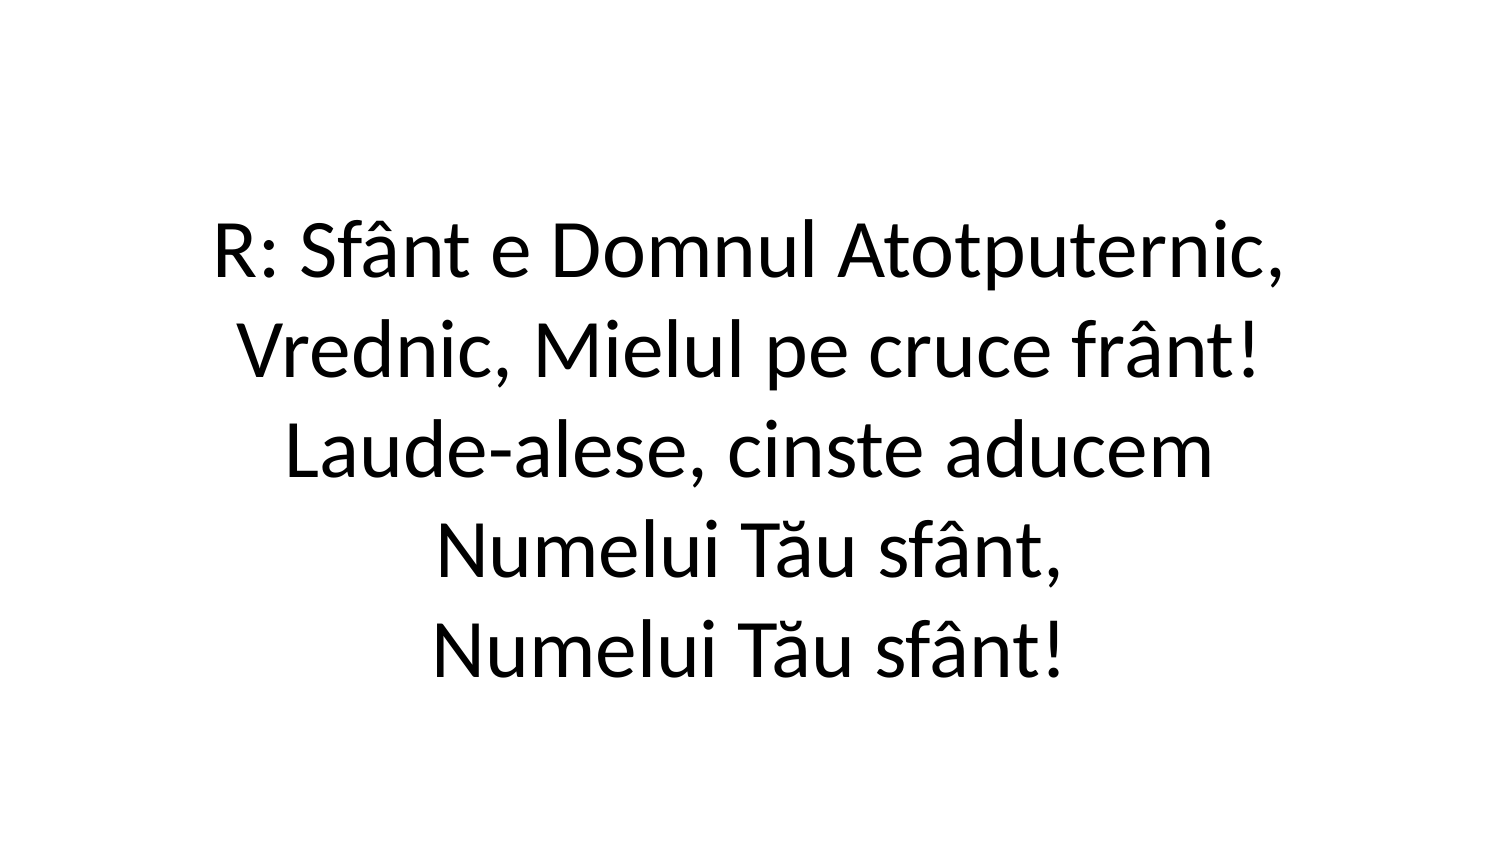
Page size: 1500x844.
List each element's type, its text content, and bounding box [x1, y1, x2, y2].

text_box R: Sfânt e Domnul Atotputernic, Vrednic, Mielul pe cruce frânt! Laude-alese, cinste aducem Numelui Tău sfânt, Numelui Tău sfânt! [198, 142, 1302, 702]
